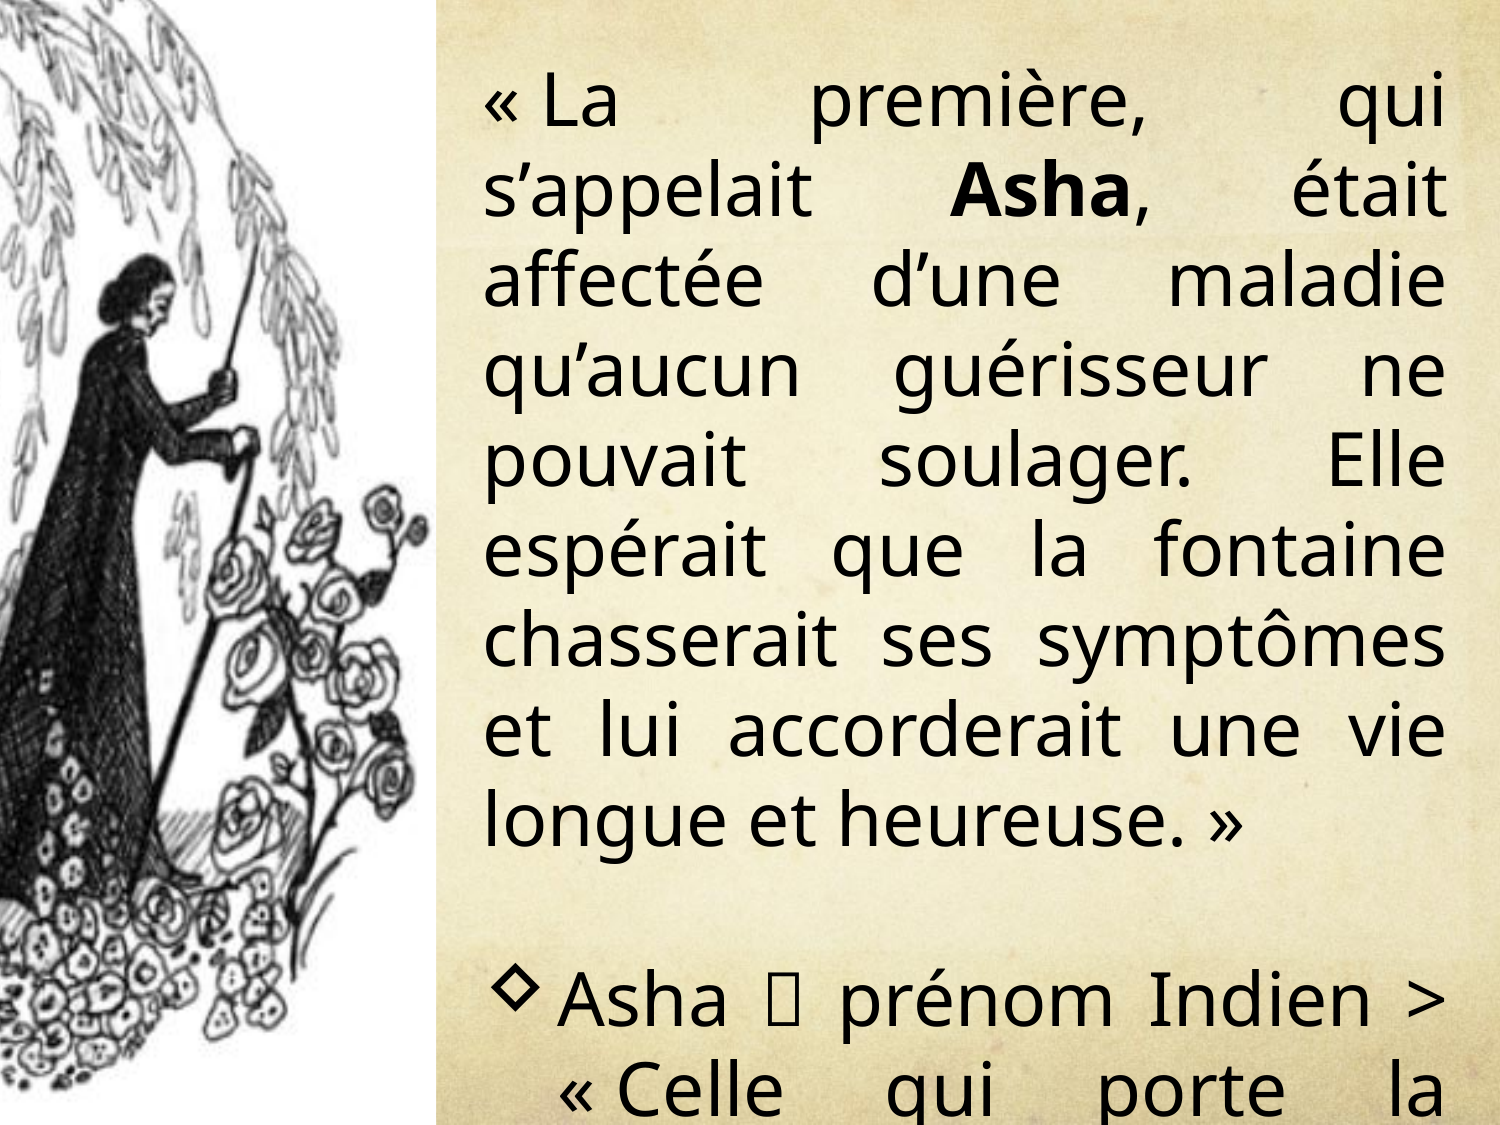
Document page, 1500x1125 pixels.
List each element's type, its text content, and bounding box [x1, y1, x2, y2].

text_box « La première, qui s’appelait Asha, était affectée d’une maladie qu’aucun guérisseur ne pouvait soulager. Elle espérait que la fontaine chasserait ses symptômes et lui accorderait une vie longue et heureuse. » Asha  prénom Indien > « Celle qui porte la bonne étoile » ou « vie et espoir » [468, 44, 1464, 1125]
picture [0, 0, 1500, 1125]
